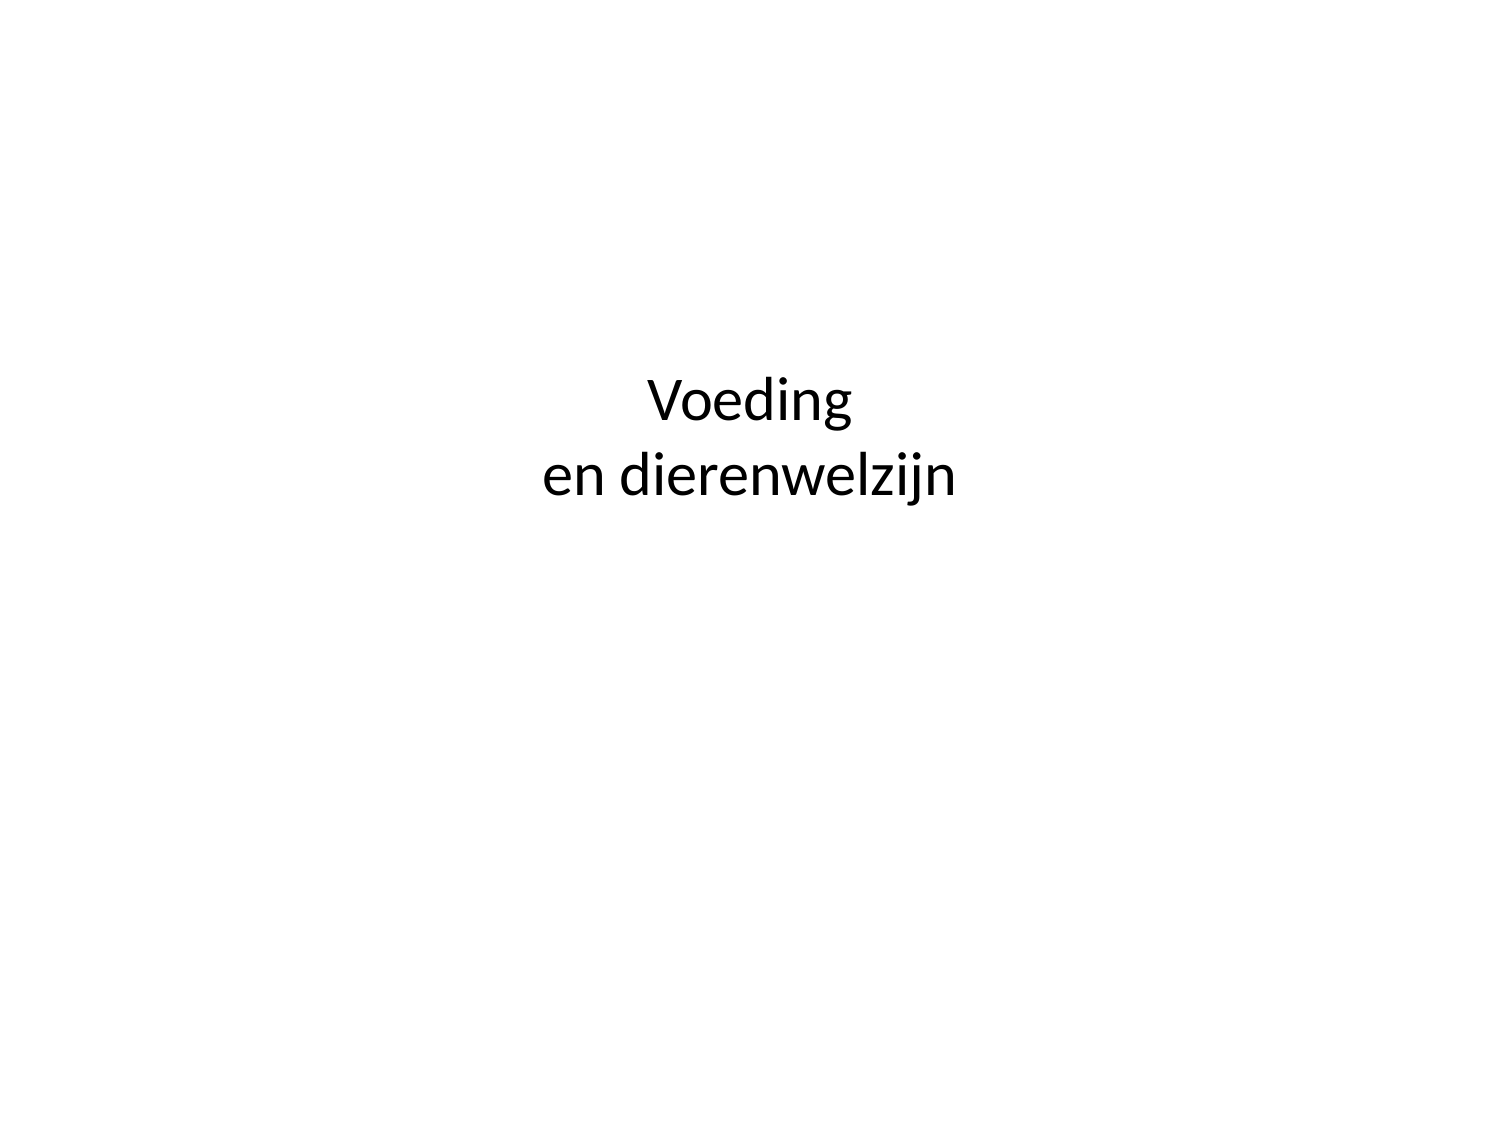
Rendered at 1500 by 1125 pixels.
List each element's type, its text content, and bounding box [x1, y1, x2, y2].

title Voeding en dierenwelzijn [112, 349, 1388, 591]
